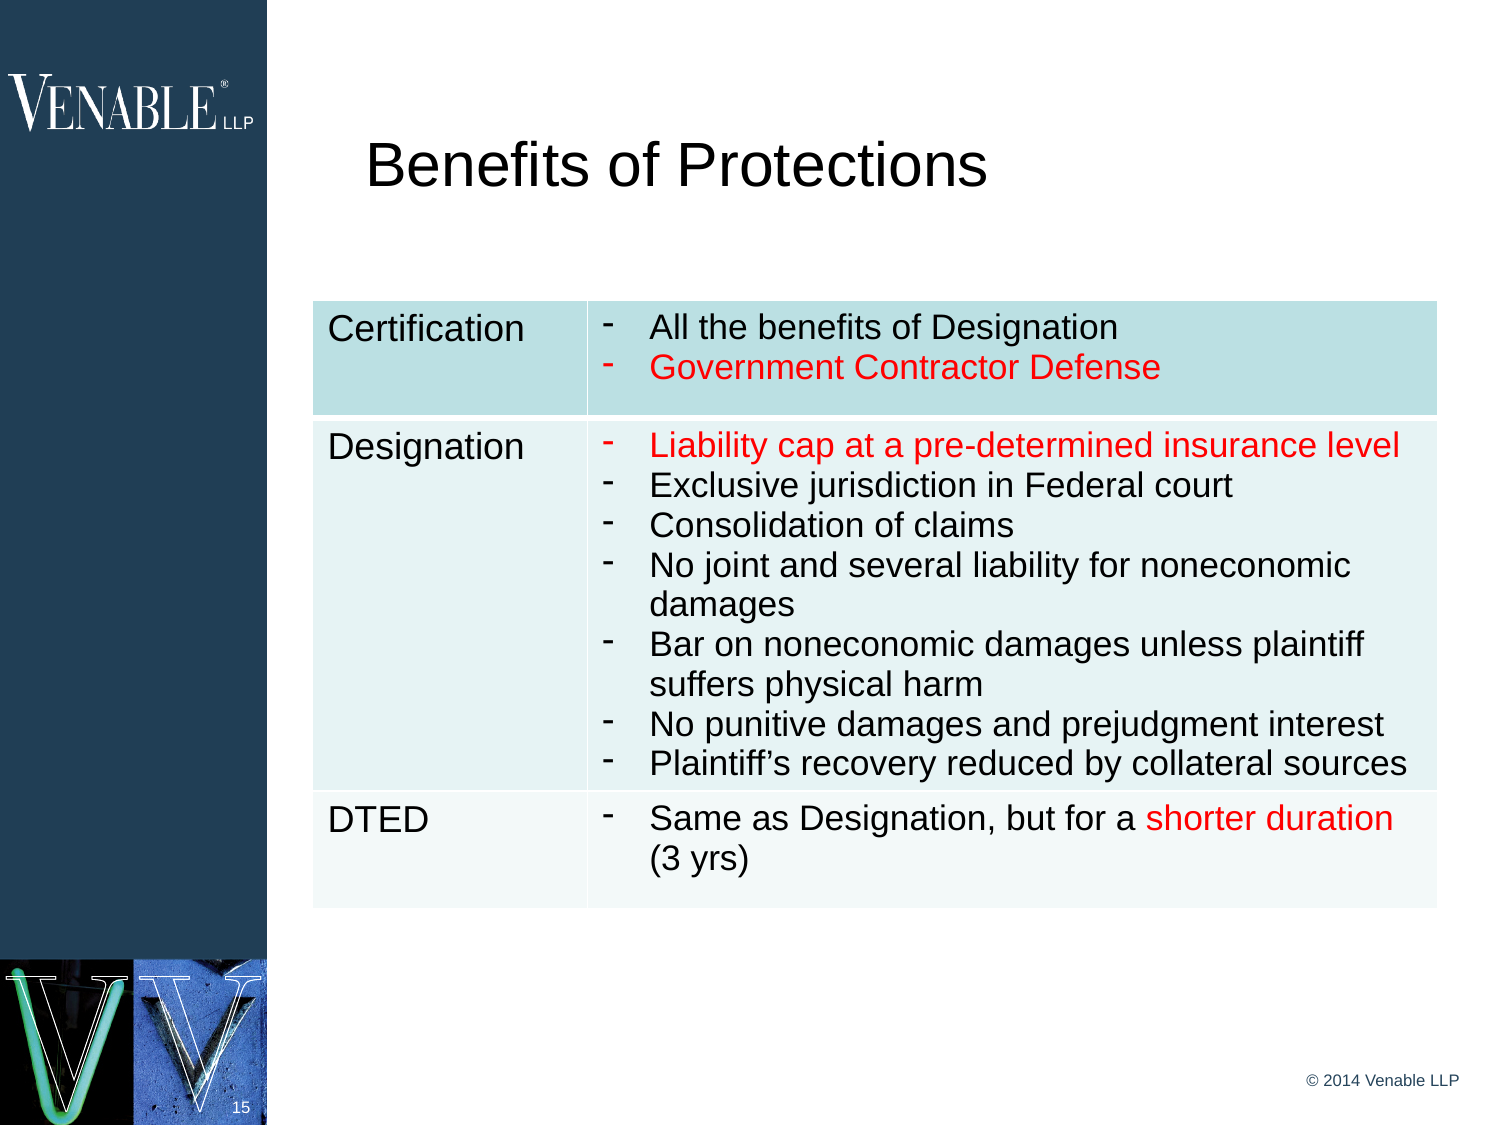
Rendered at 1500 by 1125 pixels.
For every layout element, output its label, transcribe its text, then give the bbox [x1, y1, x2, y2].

footer © 2014 Venable LLP [999, 1062, 1475, 1100]
table_cell Designation [313, 421, 587, 790]
table_header All the benefits of Designation Government Contractor Defense [588, 301, 1437, 415]
table_cell Liability cap at a pre-determined insurance level Exclusive jurisdiction in Federal court Consolidation of claims No joint and several liability for noneconomic damages Bar on noneconomic damages unless plaintiff suffers physical harm No punitive damages and prejudgment interest Plaintiff’s recovery reduced by collateral sources [588, 421, 1437, 790]
picture [8, 74, 253, 132]
table_cell DTED [313, 792, 587, 908]
table_cell Same as Designation, but for a shorter duration (3 yrs) [588, 792, 1437, 908]
picture [0, 959, 267, 1125]
title Benefits of Protections [350, 137, 1450, 288]
table_header Certification [313, 301, 587, 415]
